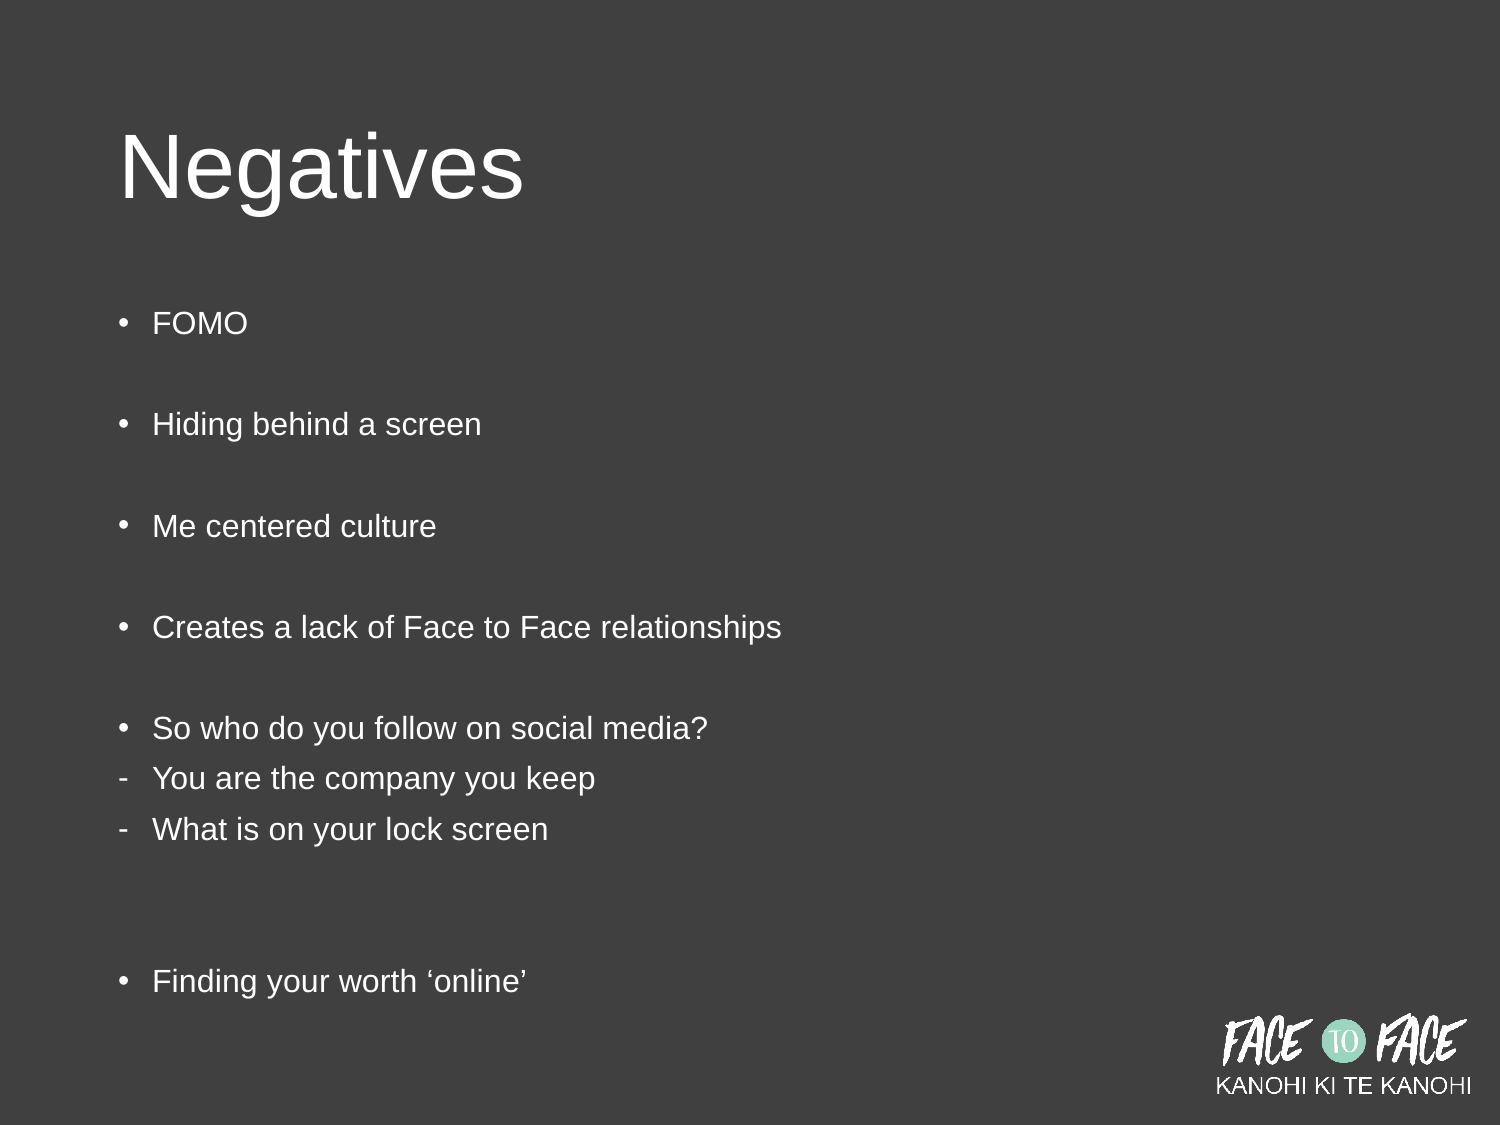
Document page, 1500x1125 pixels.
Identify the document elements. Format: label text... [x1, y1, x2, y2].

picture [1215, 1013, 1472, 1101]
title Negatives [103, 59, 1397, 278]
list FOMO Hiding behind a screen Me centered culture Creates a lack of Face to Face relationships So who do you follow on social media? You are the company you keep What is on your lock screen Finding your worth ‘online’ [103, 299, 1397, 1014]
